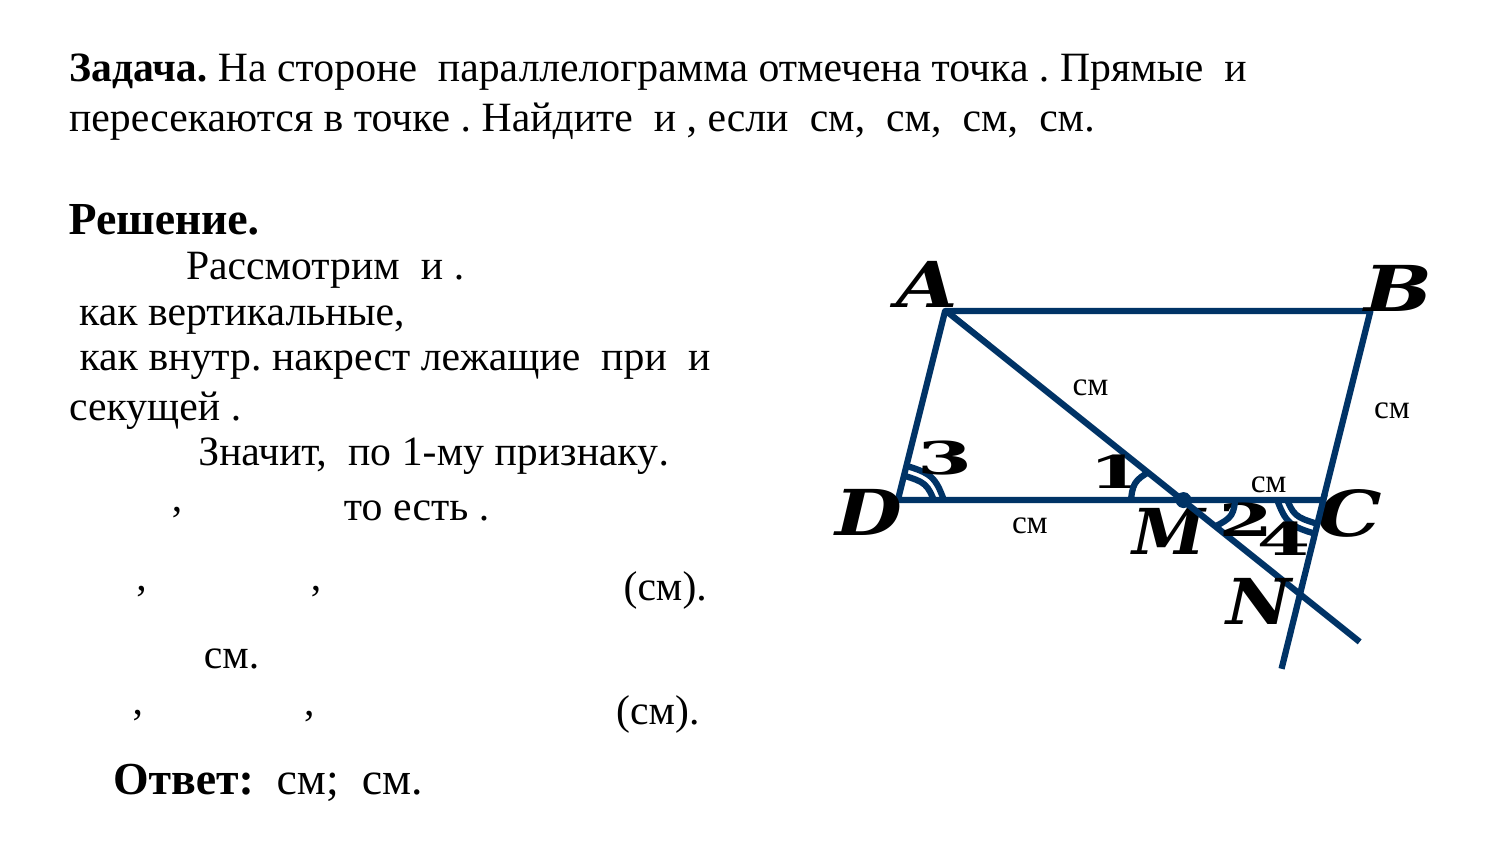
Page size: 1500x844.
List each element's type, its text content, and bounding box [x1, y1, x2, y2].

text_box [899, 471, 946, 497]
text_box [1281, 493, 1325, 504]
text_box Решение. [53, 181, 275, 252]
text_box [1275, 502, 1321, 528]
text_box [948, 312, 1360, 643]
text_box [1281, 533, 1325, 669]
text_box [903, 309, 1373, 470]
